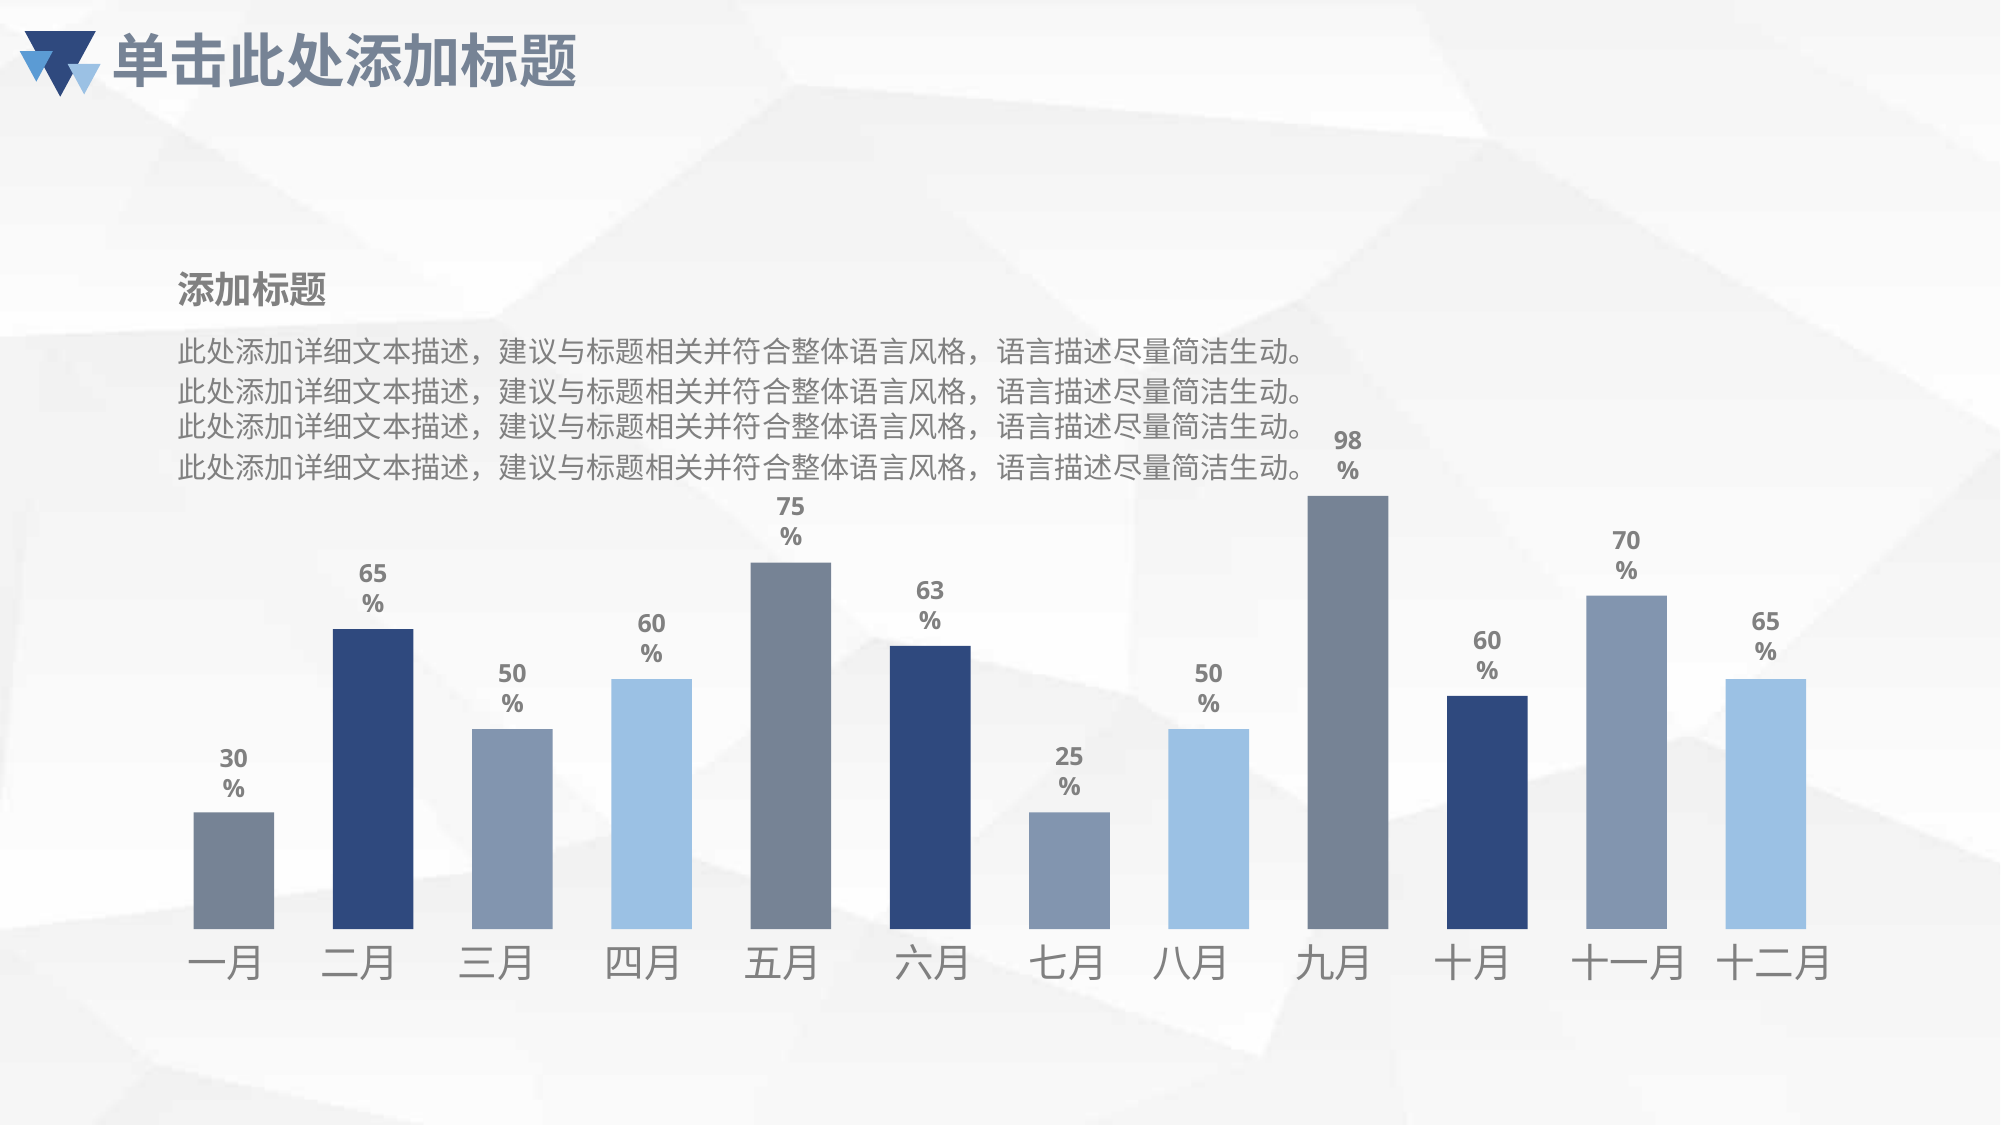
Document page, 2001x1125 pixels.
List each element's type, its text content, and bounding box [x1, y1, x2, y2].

text_box 三月 [437, 928, 557, 996]
text_box [193, 811, 275, 930]
text_box 70% [1585, 528, 1668, 593]
text_box 十一月 [1550, 928, 1695, 996]
text_box [332, 628, 414, 930]
text_box [1585, 595, 1668, 930]
text_box 八月 [1132, 928, 1252, 996]
picture [0, 0, 2001, 1125]
text_box [1028, 811, 1111, 930]
text_box [1724, 678, 1807, 930]
text_box [1446, 695, 1529, 930]
text_box 六月 [874, 928, 994, 996]
text_box [471, 728, 554, 930]
text_box 二月 [300, 928, 420, 996]
text_box 添加标题 [157, 256, 1207, 323]
text_box [1167, 728, 1250, 930]
text_box 四月 [584, 928, 705, 996]
text_box 七月 [1008, 928, 1129, 996]
text_box 30% [193, 746, 275, 811]
text_box 此处添加详细文本描述，建议与标题相关并符合整体语言风格，语言描述尽量简洁生动。 此处添加详细文本描述，建议与标题相关并符合整体语言风格，语言描述尽量简洁生动。此处添加详细文本描述，建议与标题相关并符合整体语言风格，语言描述尽量简洁生动。 此处添加详细文本描述，建议与标题相关并符合整体语言风格，语言描述尽量简洁生动。 [157, 322, 1334, 489]
text_box 60% [1446, 628, 1529, 693]
text_box 十二月 [1695, 928, 1855, 996]
text_box 一月 [167, 928, 287, 996]
text_box 65% [332, 561, 414, 626]
text_box 50% [471, 661, 554, 726]
text_box [889, 645, 972, 930]
text_box 63% [889, 578, 972, 643]
text_box 十月 [1414, 928, 1534, 996]
text_box 25% [1028, 745, 1111, 810]
text_box 65% [1724, 609, 1807, 674]
text_box 75% [750, 495, 832, 560]
text_box 五月 [723, 928, 843, 996]
text_box 九月 [1275, 928, 1395, 996]
text_box [610, 678, 693, 930]
text_box [750, 561, 832, 930]
text_box 98% [1328, 428, 1389, 493]
text_box [1307, 495, 1389, 930]
text_box 60% [610, 611, 693, 676]
text_box 50% [1167, 661, 1250, 726]
